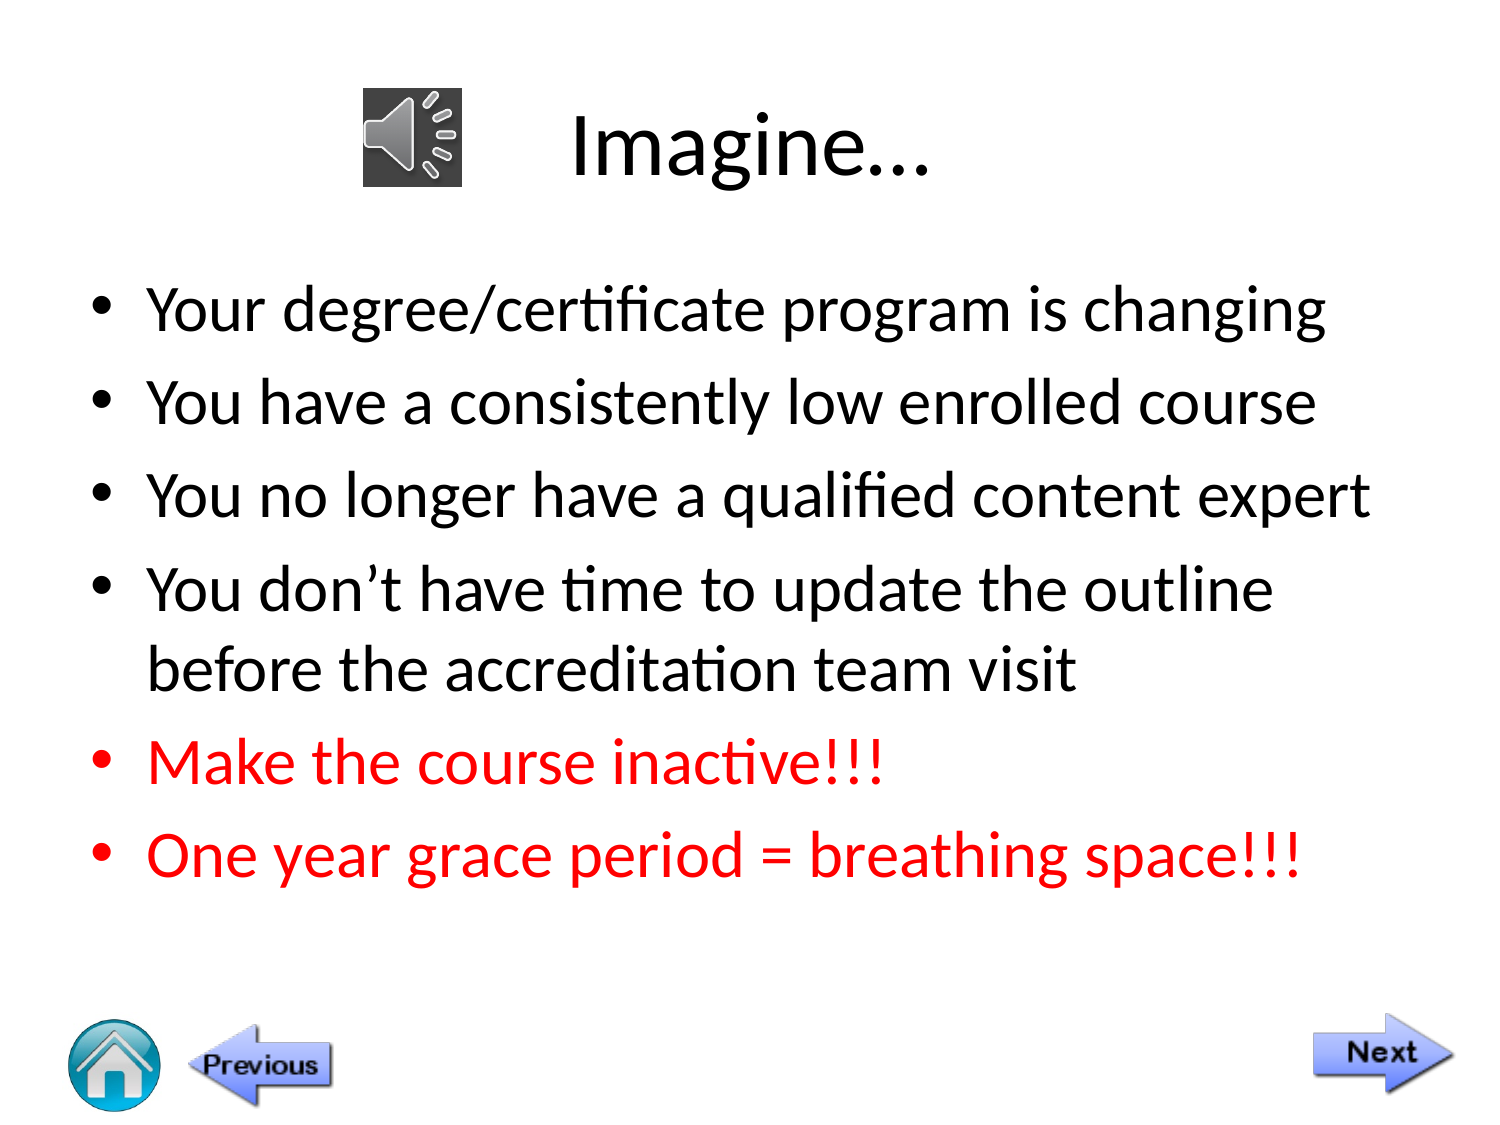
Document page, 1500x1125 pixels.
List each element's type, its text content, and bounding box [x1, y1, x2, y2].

title Imagine… [75, 45, 1425, 233]
picture [362, 87, 463, 188]
picture [187, 1023, 338, 1113]
picture [62, 1012, 166, 1116]
list Your degree/certificate program is changing You have a consistently low enrolled course You no longer have a qualified content expert You don’t have time to update the outline before the accreditation team visit Make the course inactive!!! One year grace period = breathing space!!! [75, 257, 1425, 1000]
picture [1312, 1012, 1460, 1100]
